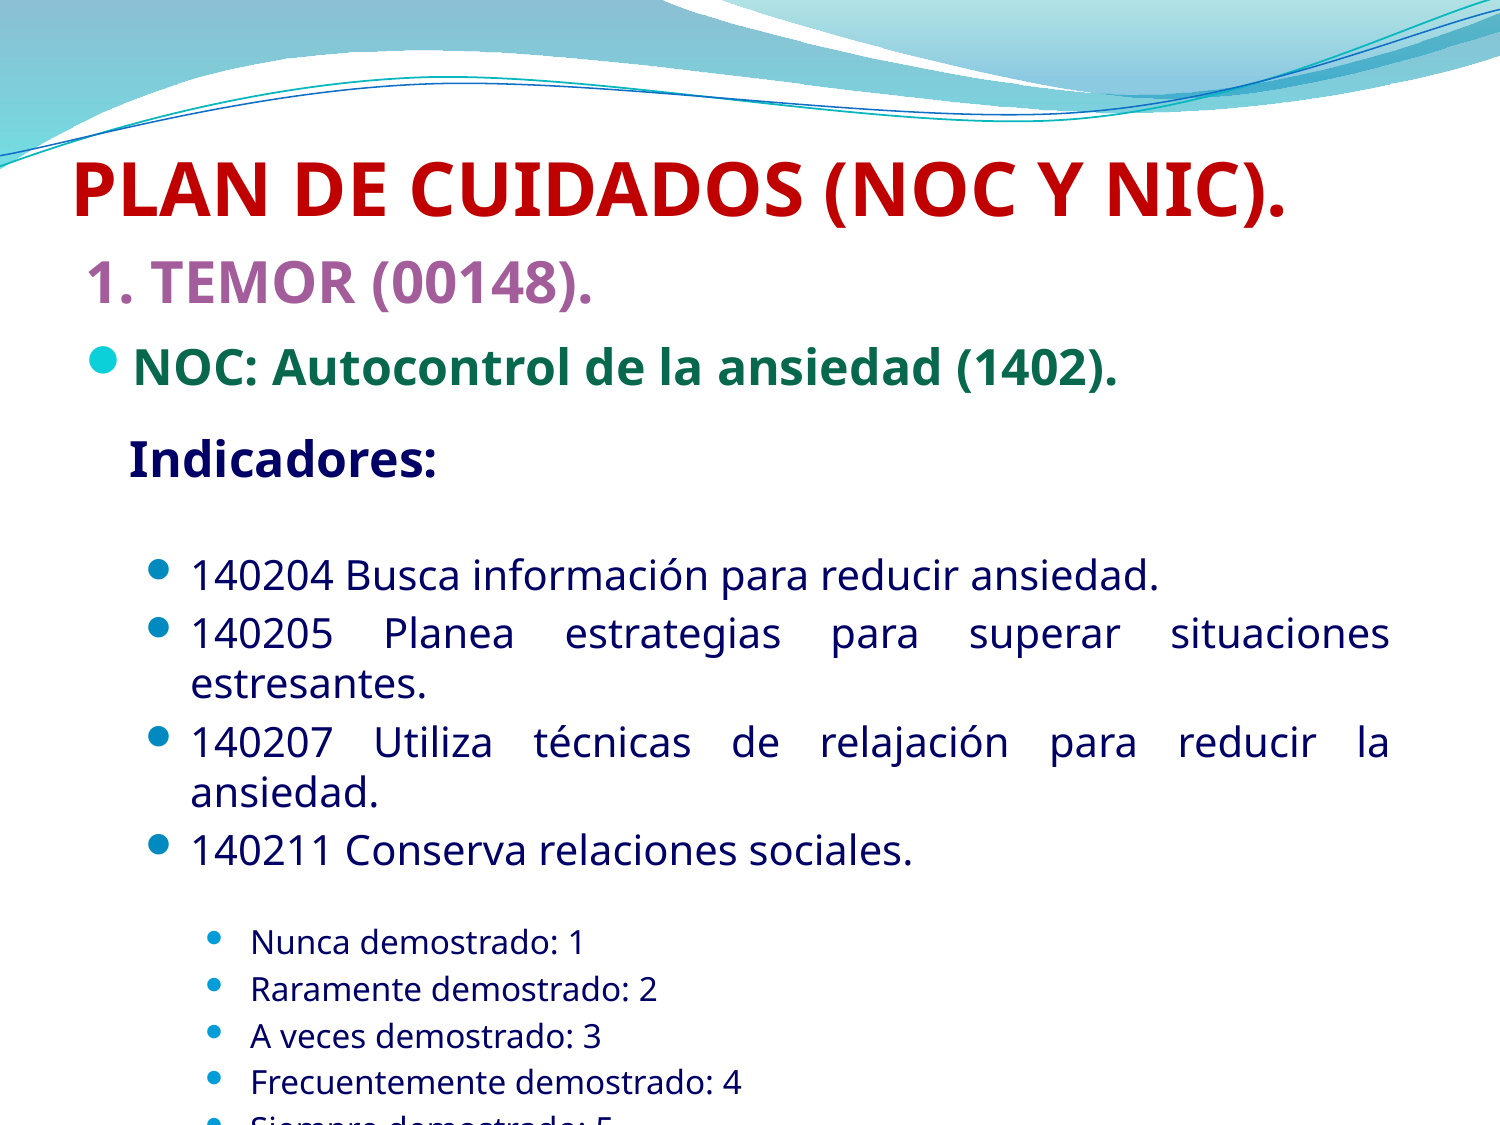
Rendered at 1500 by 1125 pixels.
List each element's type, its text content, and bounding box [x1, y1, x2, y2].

title PLAN DE CUIDADOS (NOC Y NIC). [70, 58, 1421, 232]
list 1. TEMOR (00148). NOC: Autocontrol de la ansiedad (1402). Indicadores: 140204 Busca información para reducir ansiedad. 140205 Planea estrategias para superar situaciones estresantes. 140207 Utiliza técnicas de relajación para reducir la ansiedad. 140211 Conserva relaciones sociales. Nunca demostrado: 1 Raramente demostrado: 2 A veces demostrado: 3 Frecuentemente demostrado: 4 Siempre demostrado: 5 [70, 245, 1407, 1125]
